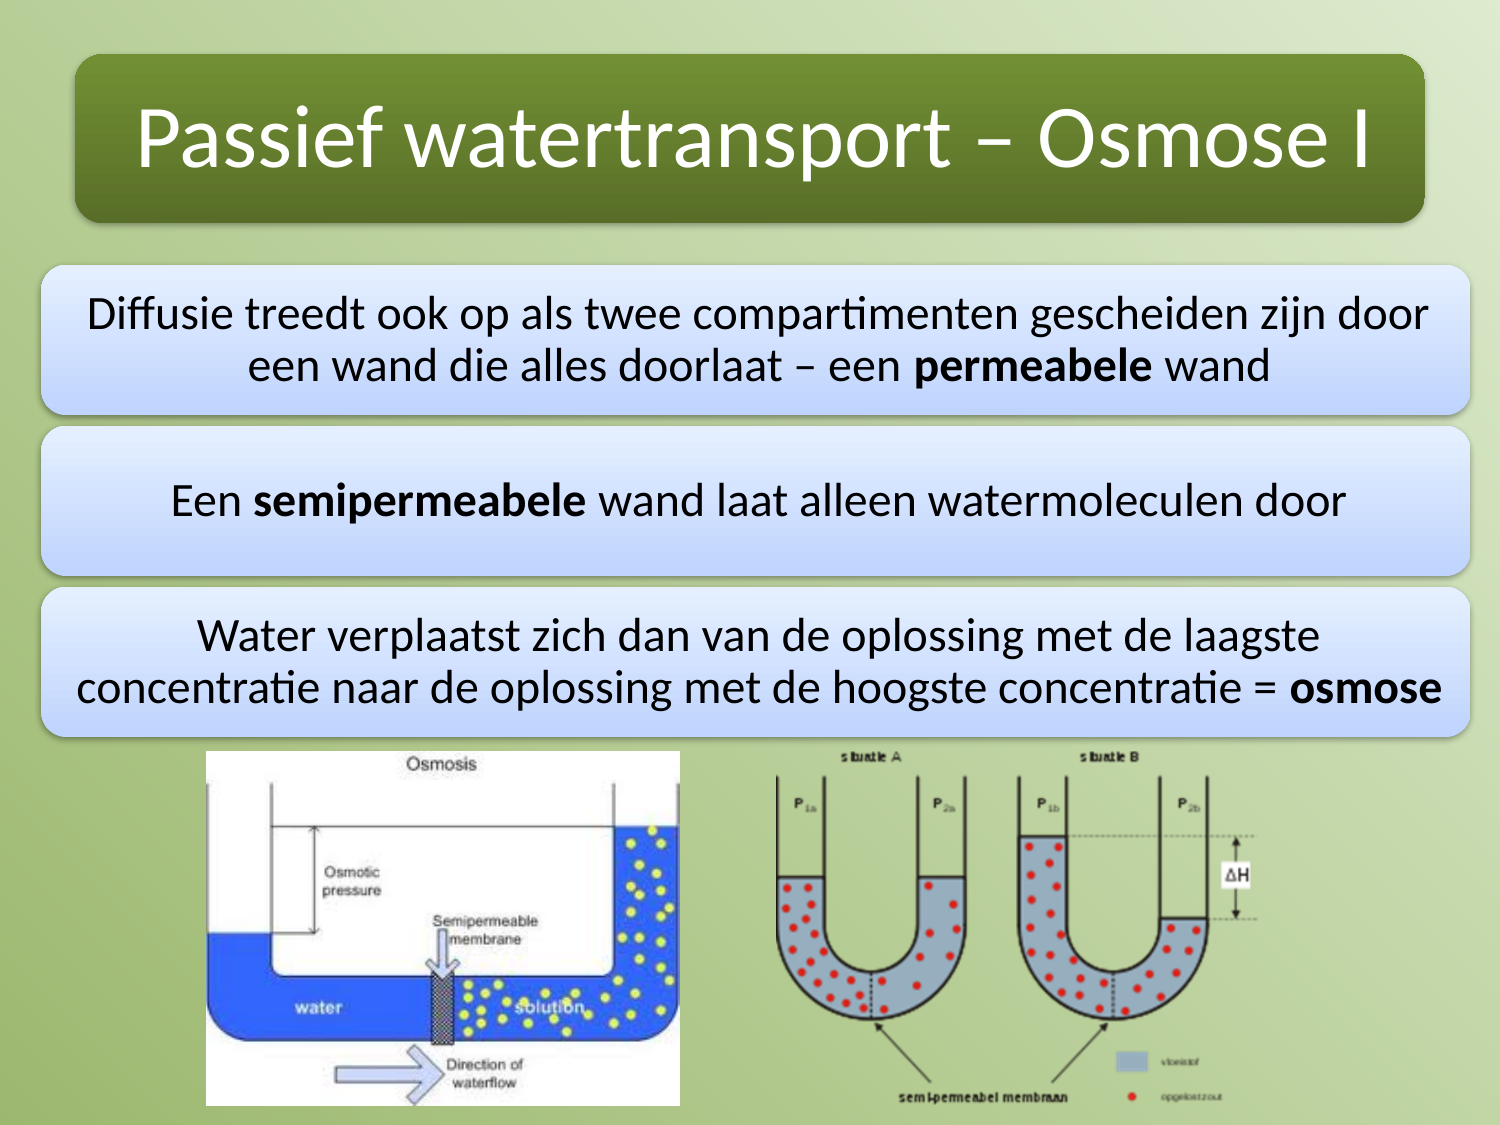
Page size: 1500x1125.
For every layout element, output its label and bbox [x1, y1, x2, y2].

list [41, 262, 1471, 740]
picture [206, 751, 680, 1106]
text_box [74, 44, 1426, 233]
picture [775, 750, 1259, 1106]
